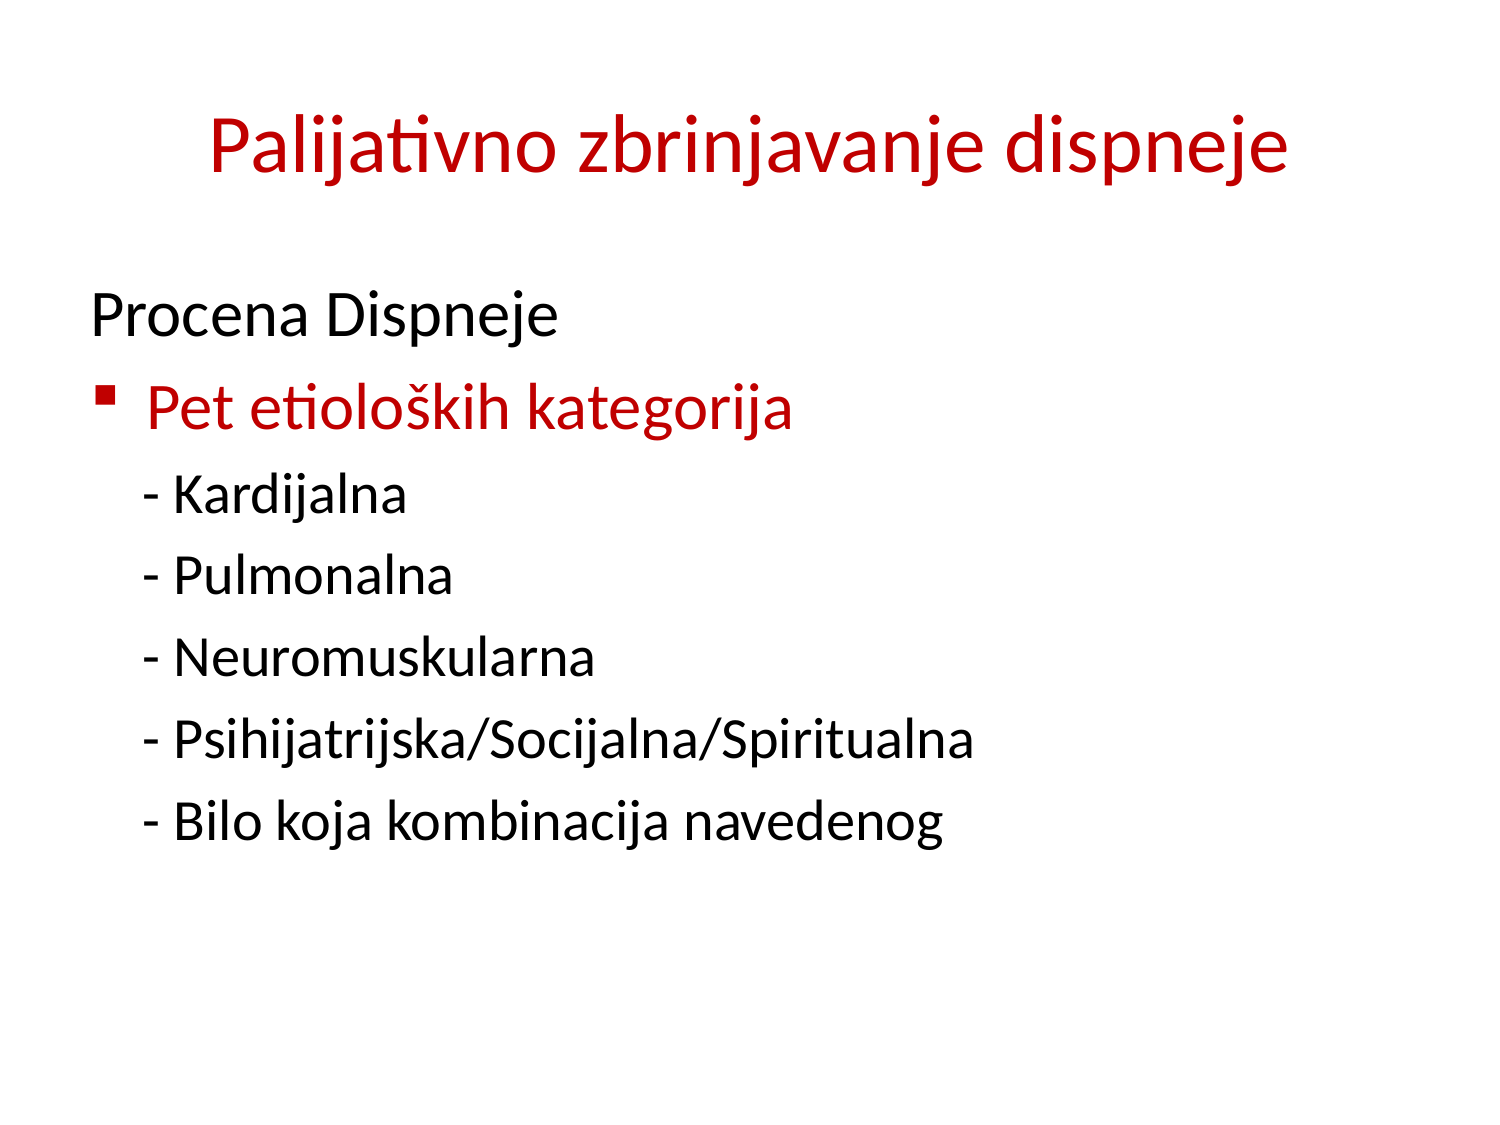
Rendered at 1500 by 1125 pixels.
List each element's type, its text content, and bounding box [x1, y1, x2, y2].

title Palijativno zbrinjavanje dispneje [75, 45, 1425, 233]
list Procena Dispneje Pet etioloških kategorija - Kardijalna - Pulmonalna - Neuromuskularna - Psihijatrijska/Socijalna/Spiritualna - Bilo koja kombinacija navedenog [75, 262, 1425, 1005]
